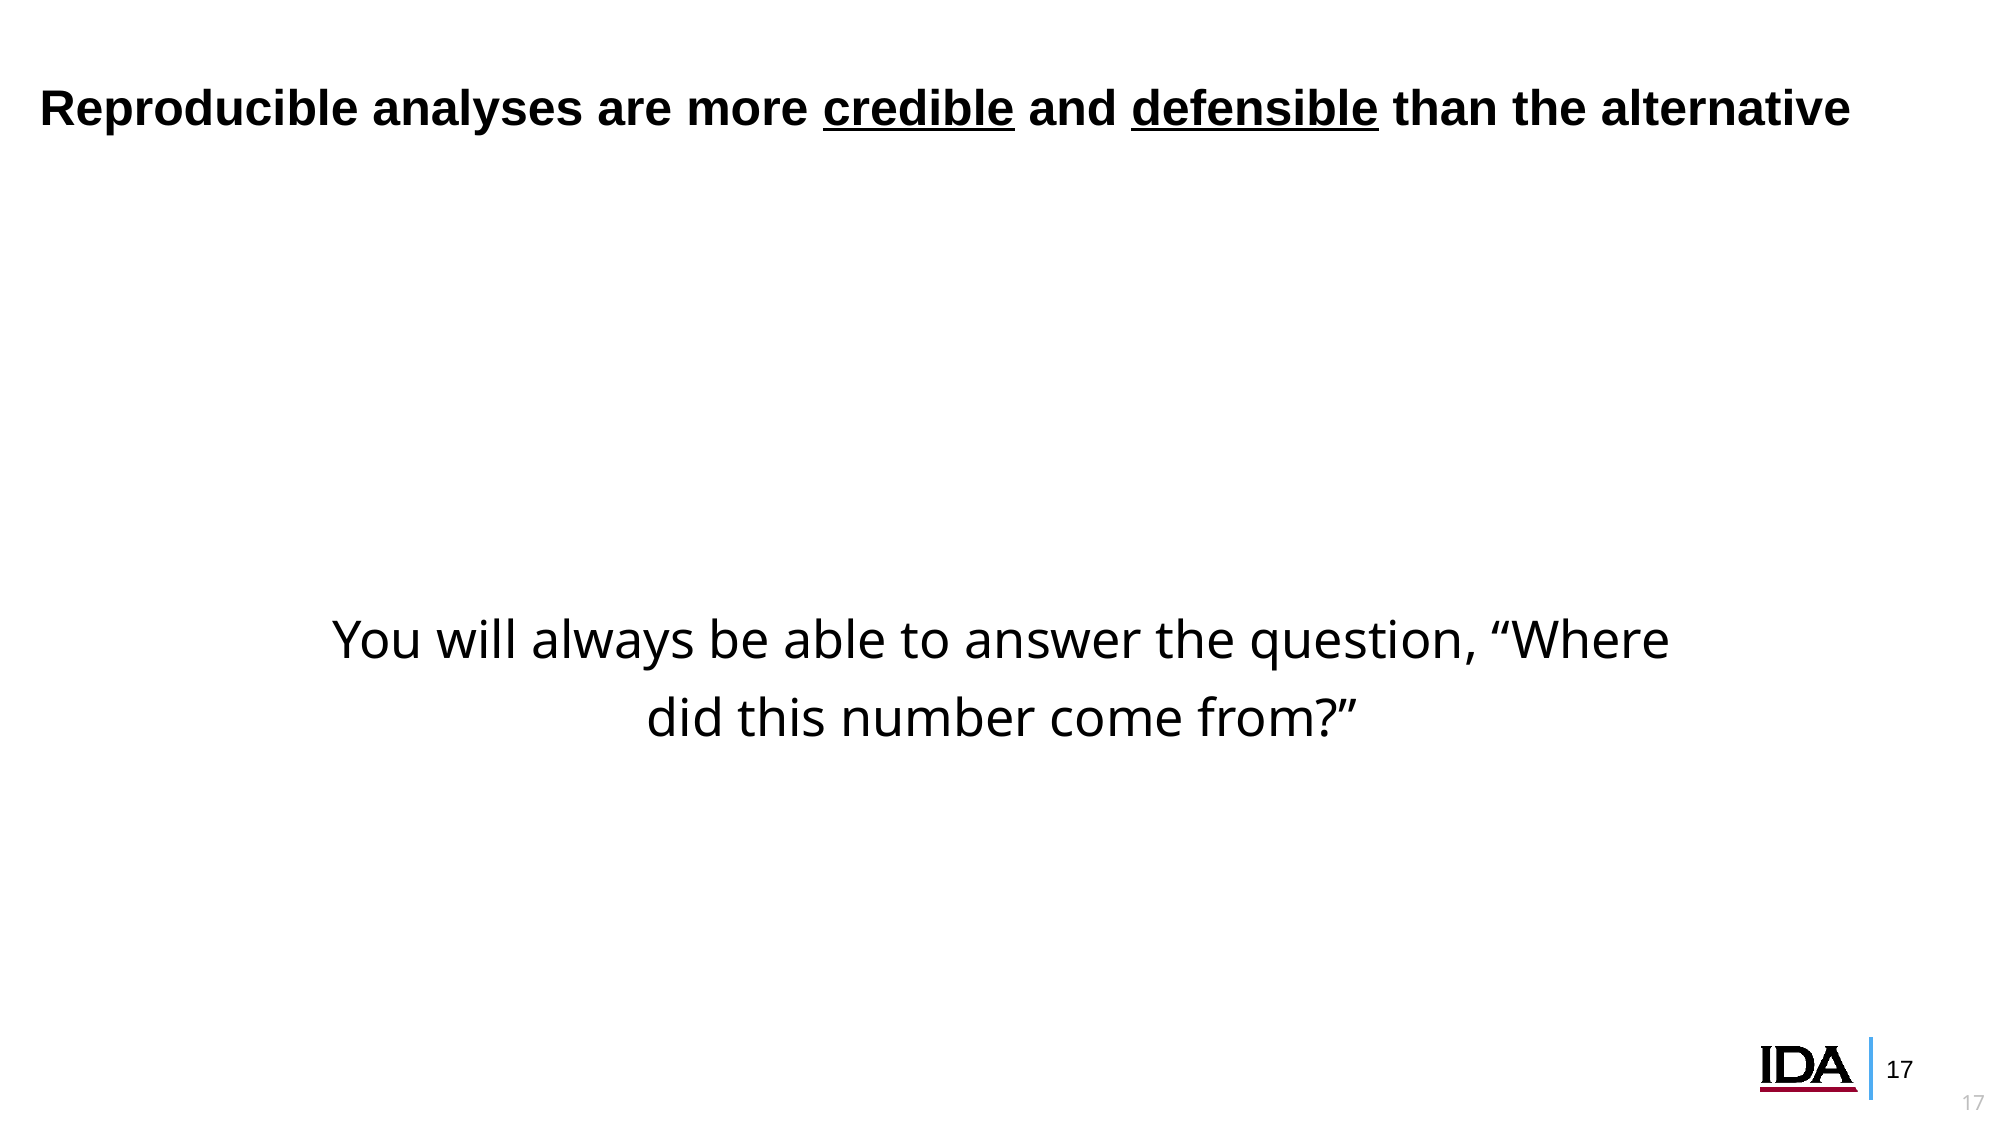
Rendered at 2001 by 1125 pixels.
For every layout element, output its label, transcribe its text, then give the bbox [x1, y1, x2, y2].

picture [1760, 1046, 1858, 1092]
title Reproducible analyses are more credible and defensible than the alternative [24, 26, 1944, 184]
text_box You will always be able to answer the question, “Where did this number come from?” [303, 350, 1700, 988]
slide_number 16 [1866, 1065, 2000, 1125]
